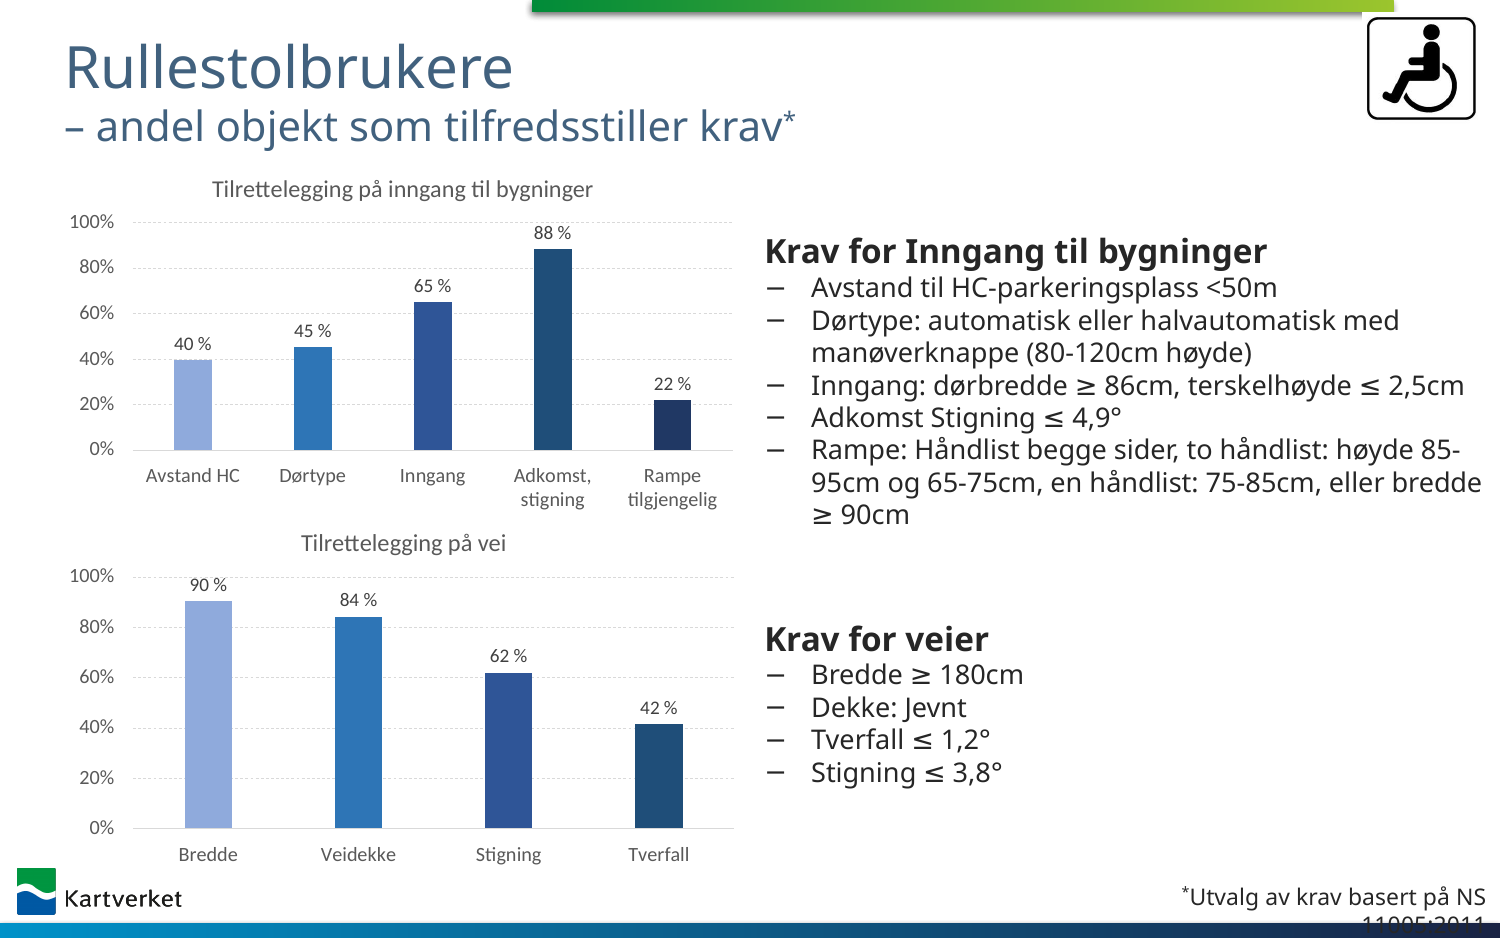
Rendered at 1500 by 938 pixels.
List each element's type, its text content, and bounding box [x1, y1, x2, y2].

picture [62, 520, 746, 874]
picture [62, 166, 744, 519]
text_box Krav for Inngang til bygninger Avstand til HC-parkeringsplass <50m Dørtype: automatisk eller halvautomatisk med manøverknappe (80-120cm høyde) Inngang: dørbredde ≥ 86cm, terskelhøyde ≤ 2,5cm Adkomst Stigning ≤ 4,9° Rampe: Håndlist begge sider, to håndlist: høyde 85-95cm og 65-75cm, en håndlist: 75-85cm, eller bredde ≥ 90cm [749, 223, 1500, 538]
picture [1362, 12, 1481, 126]
text_box Rullestolbrukere – andel objekt som tilfredsstiller krav* [49, 25, 1431, 158]
text_box *Utvalg av krav basert på NS 11005:2011 [1068, 873, 1500, 938]
text_box Krav for veier Bredde ≥ 180cm Dekke: Jevnt Tverfall ≤ 1,2° Stigning ≤ 3,8° [749, 610, 1500, 795]
